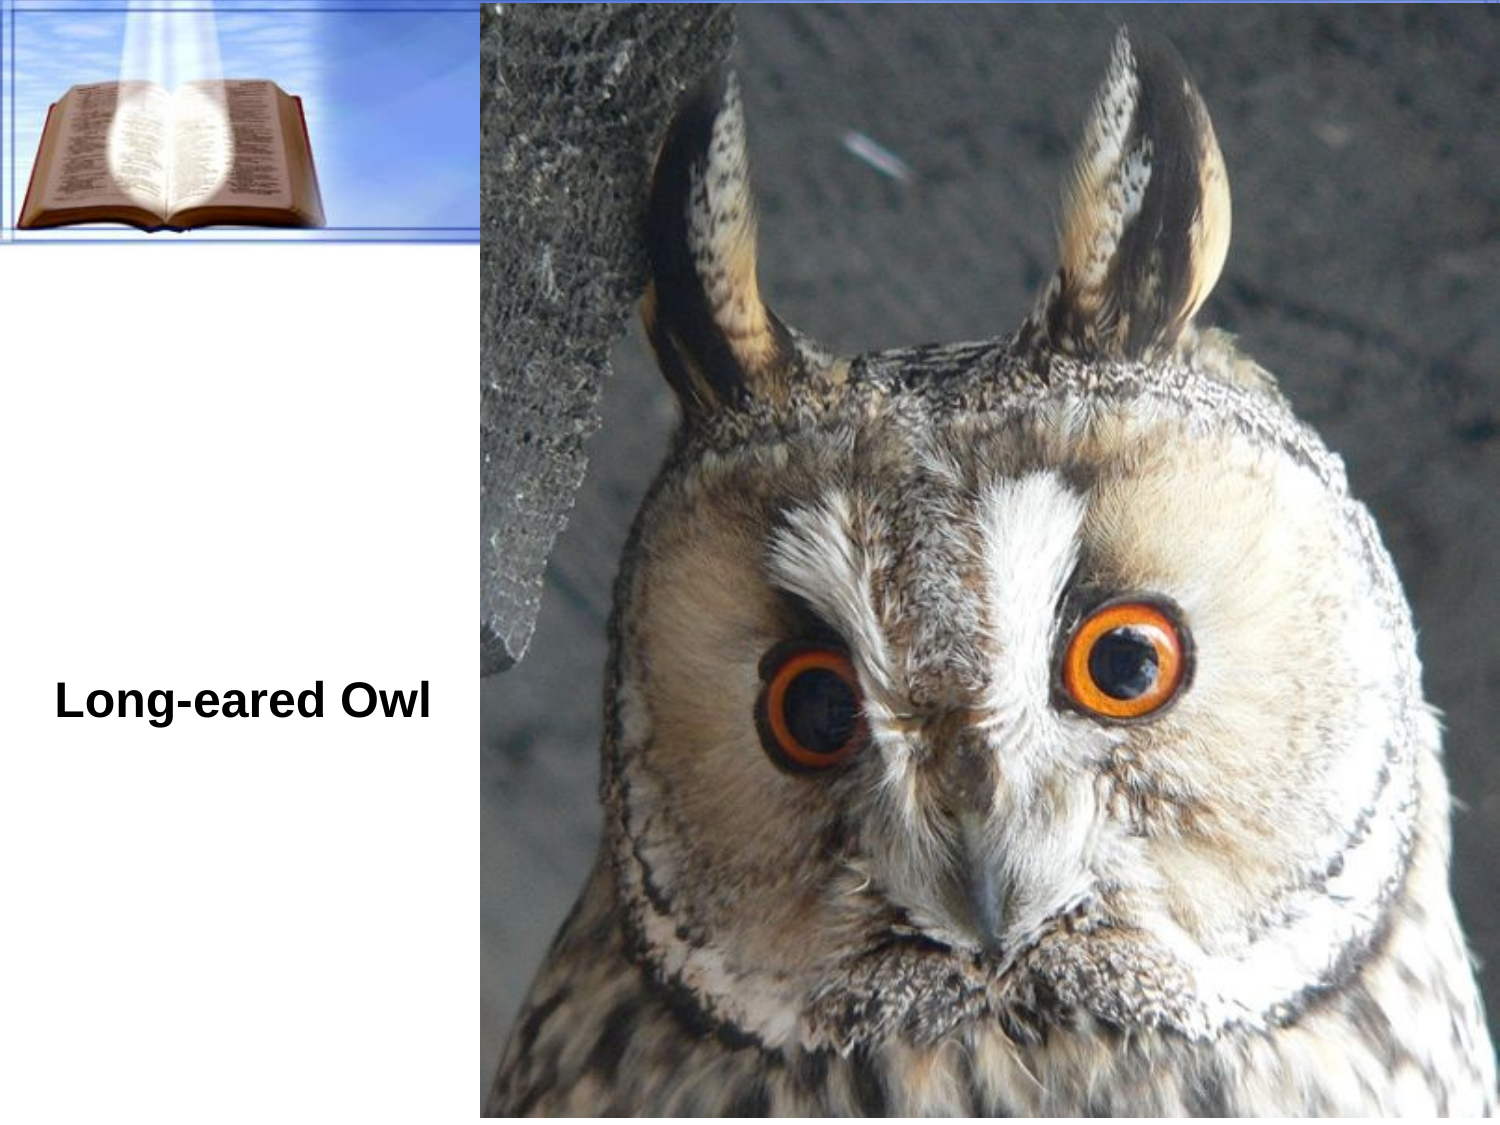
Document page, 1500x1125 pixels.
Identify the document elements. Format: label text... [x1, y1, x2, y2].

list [480, 3, 1500, 1119]
text_box Long-eared Owl [39, 660, 448, 736]
picture [0, 0, 1500, 1125]
